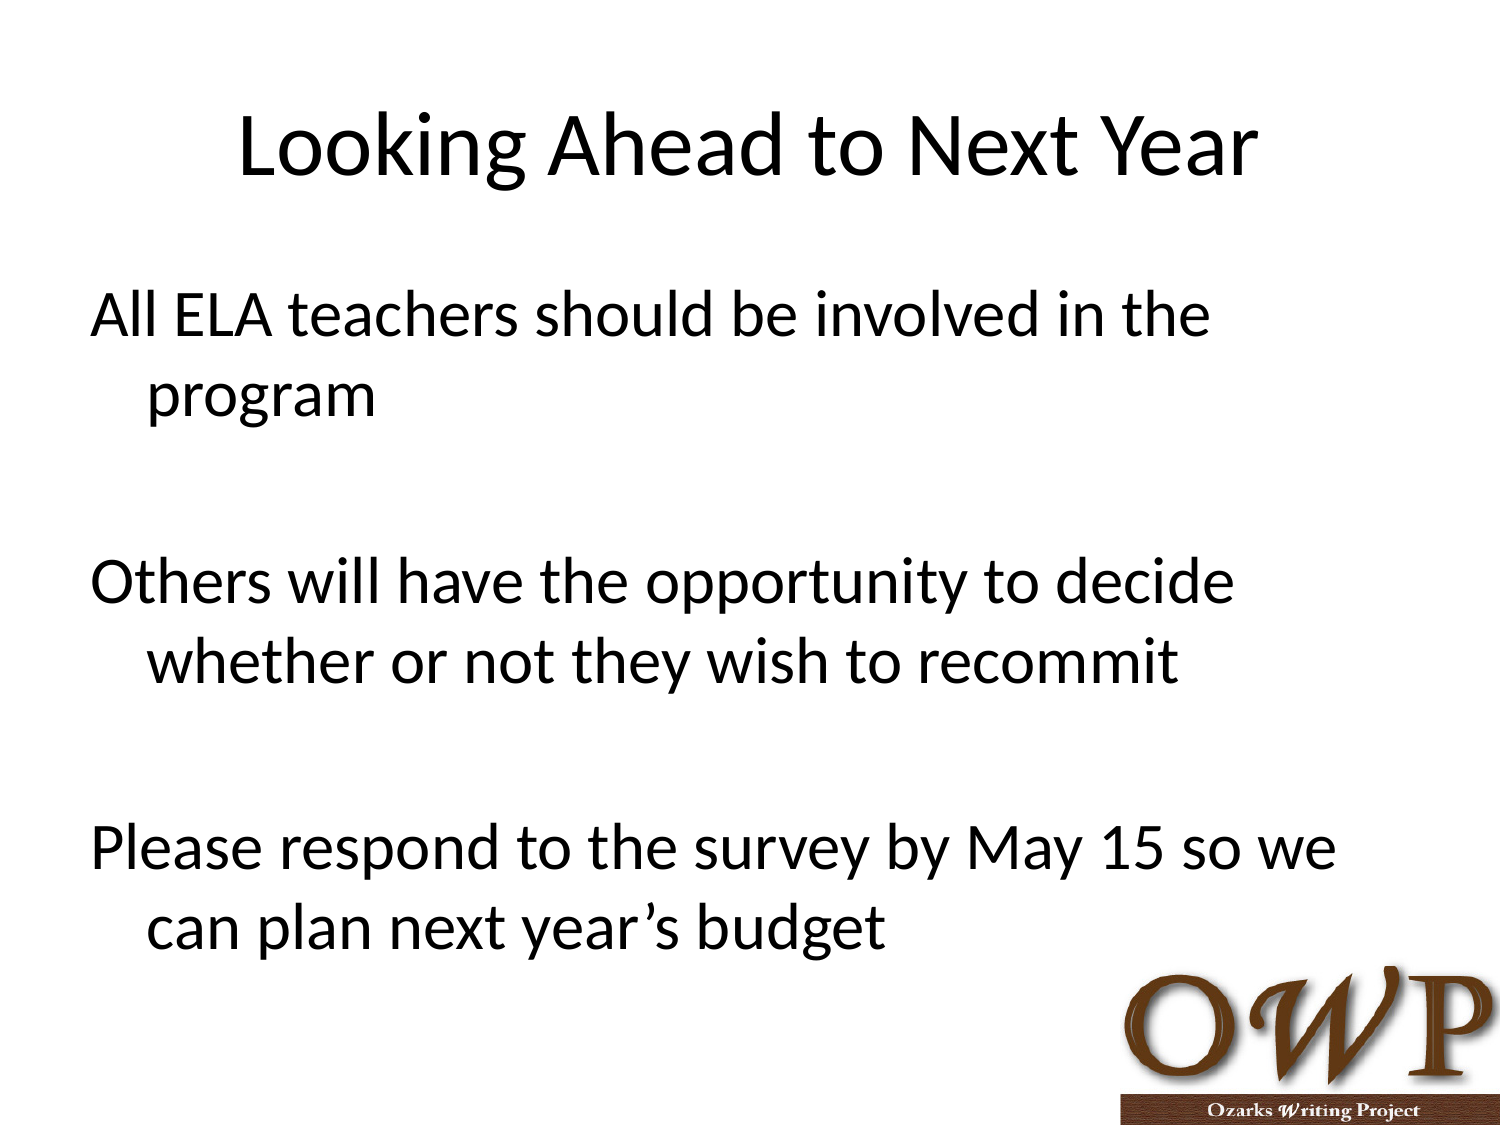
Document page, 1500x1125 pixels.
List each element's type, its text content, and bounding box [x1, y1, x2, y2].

picture [1120, 957, 1500, 1125]
list All ELA teachers should be involved in the program Others will have the opportunity to decide whether or not they wish to recommit Please respond to the survey by May 15 so we can plan next year’s budget [74, 262, 1426, 1006]
title Looking Ahead to Next Year [74, 44, 1426, 233]
